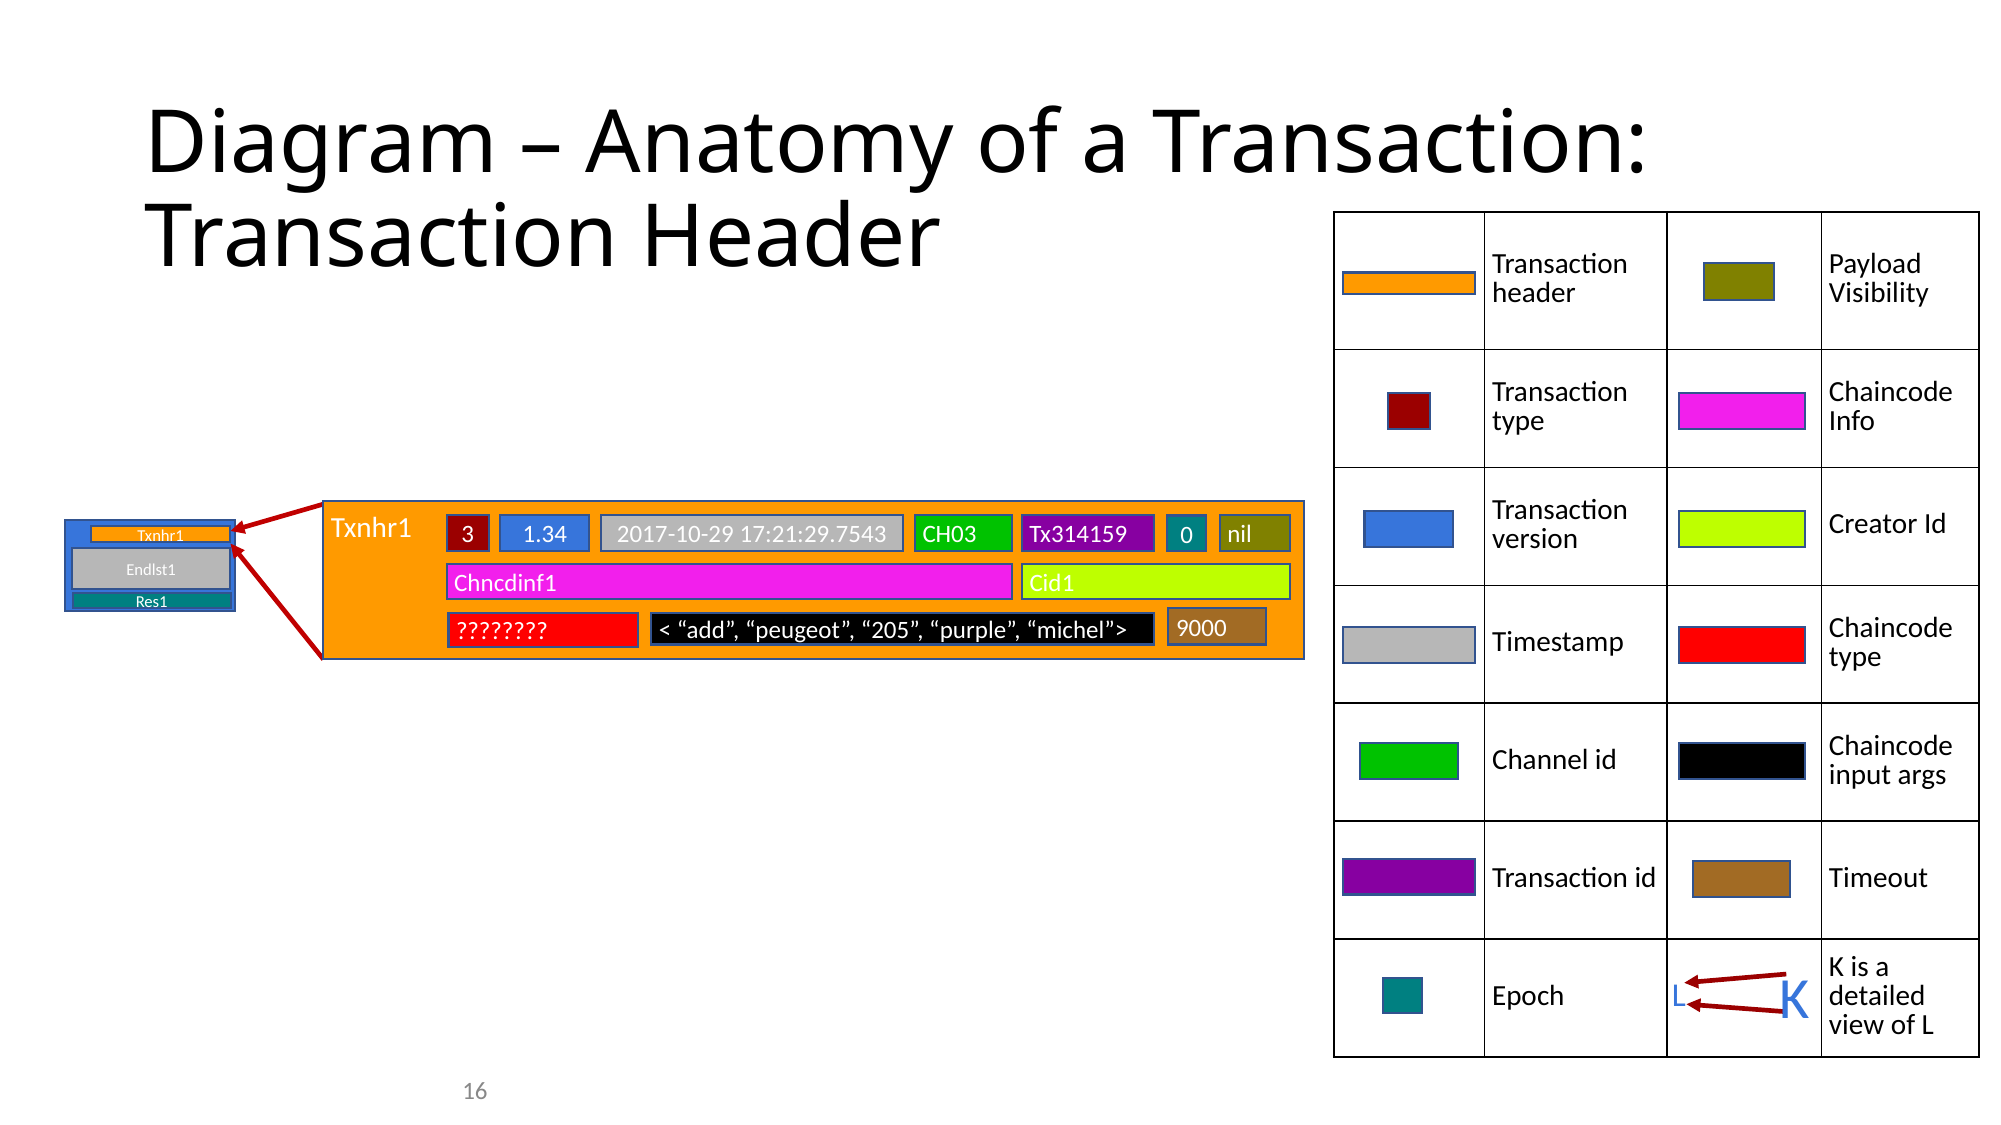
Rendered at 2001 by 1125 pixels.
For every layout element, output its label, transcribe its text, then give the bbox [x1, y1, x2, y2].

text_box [72, 582, 232, 619]
table_cell Chaincode Info [1822, 350, 1978, 467]
table_cell Chaincode type [1822, 586, 1978, 702]
text_box [231, 532, 235, 545]
table_cell [1335, 822, 1484, 938]
table_header [1668, 213, 1821, 349]
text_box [71, 547, 231, 590]
table_cell Timestamp [1485, 586, 1666, 702]
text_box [650, 591, 1155, 666]
table_cell Epoch [1485, 940, 1666, 1056]
table_cell [1668, 468, 1821, 585]
table_cell Timeout [1822, 822, 1978, 938]
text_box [1021, 559, 1290, 604]
text_box [1694, 998, 1772, 1012]
text_box [231, 543, 322, 658]
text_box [323, 500, 650, 660]
table_cell [1335, 468, 1484, 585]
table_cell [1668, 940, 1821, 1056]
text_box L [1664, 966, 1694, 1021]
table_cell [1668, 704, 1821, 820]
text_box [446, 559, 1013, 604]
slide_number 16 [451, 1066, 496, 1112]
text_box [600, 495, 904, 559]
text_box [90, 516, 231, 547]
text_box [1679, 510, 1805, 548]
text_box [1168, 603, 1267, 649]
text_box [1364, 510, 1454, 548]
table_cell [1668, 822, 1821, 938]
table_cell Channel id [1485, 704, 1666, 820]
table_cell Chaincode input args [1822, 704, 1978, 820]
text_box [1694, 975, 1772, 988]
table_cell [1335, 586, 1484, 702]
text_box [914, 510, 1013, 555]
text_box [65, 520, 90, 612]
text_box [446, 510, 490, 555]
title Diagram – Anatomy of a Transaction: Transaction Header [136, 81, 1863, 301]
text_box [448, 607, 639, 653]
text_box [231, 551, 235, 612]
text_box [1167, 510, 1207, 556]
text_box [1383, 977, 1423, 1013]
table_header [1335, 213, 1484, 349]
text_box [1678, 627, 1805, 664]
text_box [1342, 272, 1475, 294]
text_box [1678, 392, 1805, 430]
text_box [1219, 510, 1290, 555]
text_box [1703, 263, 1774, 300]
table_cell Creator Id [1822, 468, 1978, 585]
table_cell K is a detailed view of L [1822, 940, 1978, 1056]
table_cell Transaction id [1485, 822, 1666, 938]
table_cell [1335, 350, 1484, 467]
text_box [1343, 626, 1475, 664]
table_cell [1335, 704, 1484, 820]
table_header Payload Visibility [1822, 213, 1978, 349]
text_box K [1772, 952, 1818, 1038]
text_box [1021, 510, 1155, 556]
text_box [231, 504, 322, 534]
table_header Transaction header [1485, 213, 1666, 349]
text_box [1387, 392, 1431, 430]
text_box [500, 510, 590, 555]
table_cell Transaction type [1485, 350, 1666, 467]
text_box [1678, 742, 1805, 779]
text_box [904, 500, 1305, 660]
text_box [1360, 742, 1458, 779]
table_cell [1668, 350, 1821, 467]
table_cell [1668, 586, 1821, 702]
text_box [1692, 861, 1791, 898]
table_cell Transaction version [1485, 468, 1666, 585]
table_cell [1335, 940, 1484, 1056]
text_box [1342, 858, 1475, 895]
